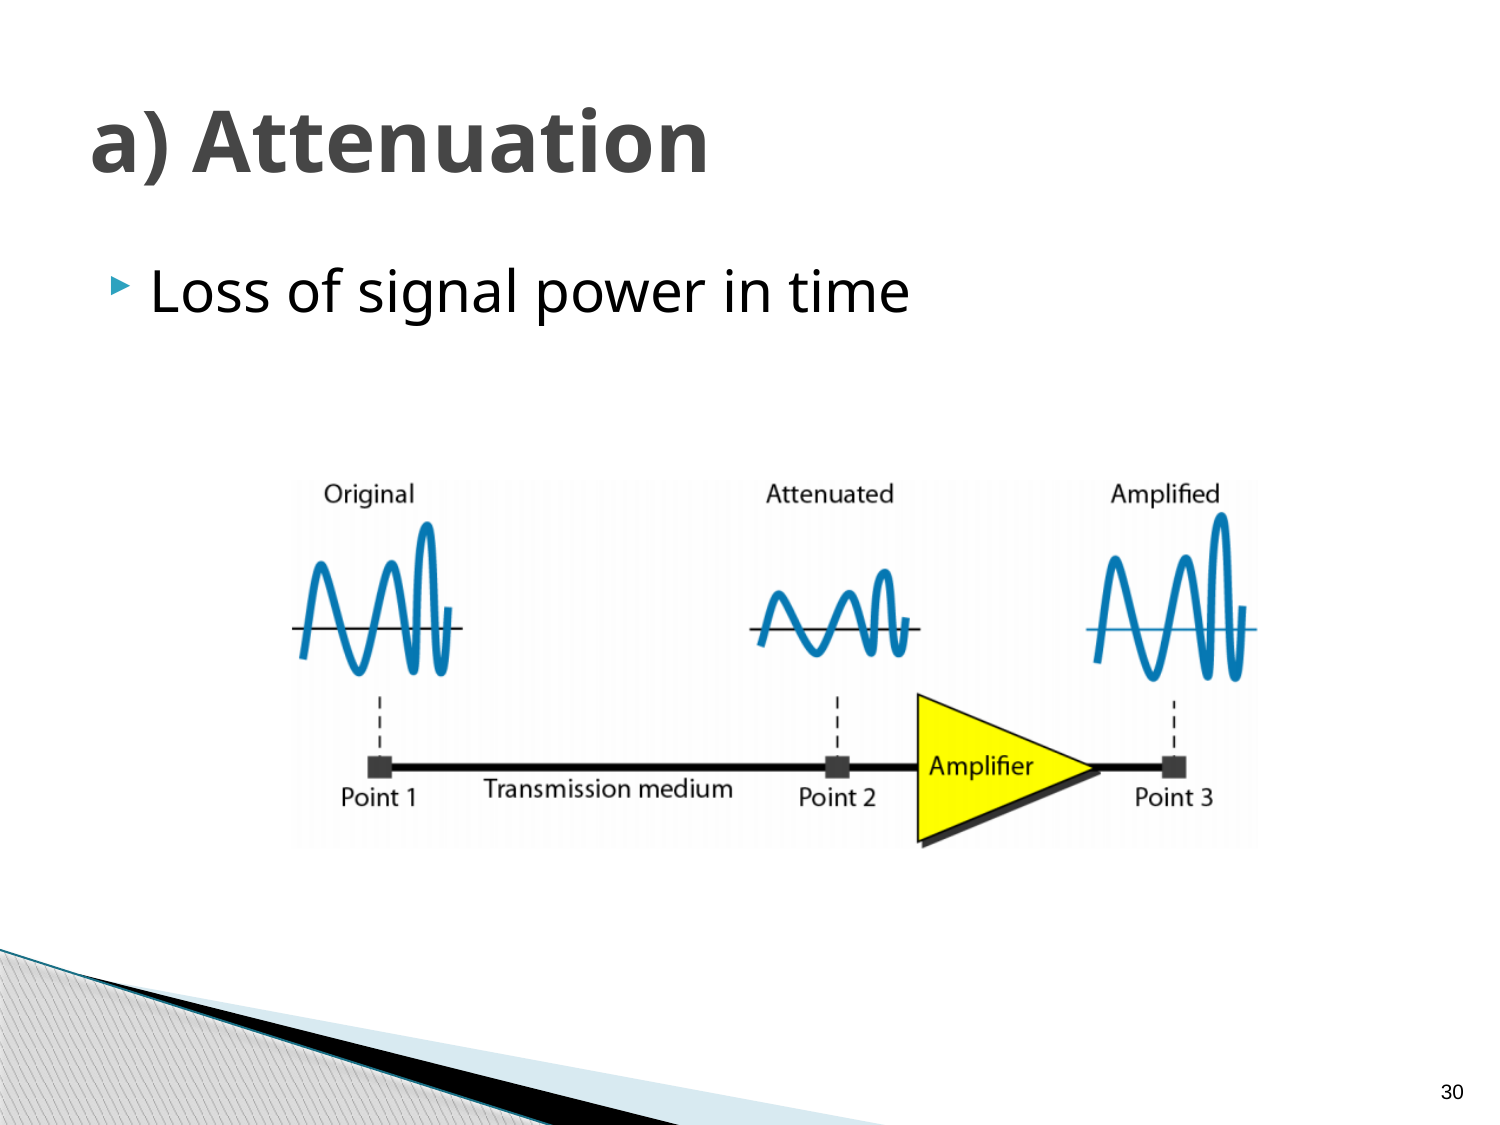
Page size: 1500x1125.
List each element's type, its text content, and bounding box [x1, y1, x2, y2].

title a) Attenuation [75, 45, 1425, 233]
slide_number 30 [1418, 1051, 1479, 1112]
picture [265, 479, 1273, 859]
list Loss of signal power in time [75, 243, 1425, 986]
